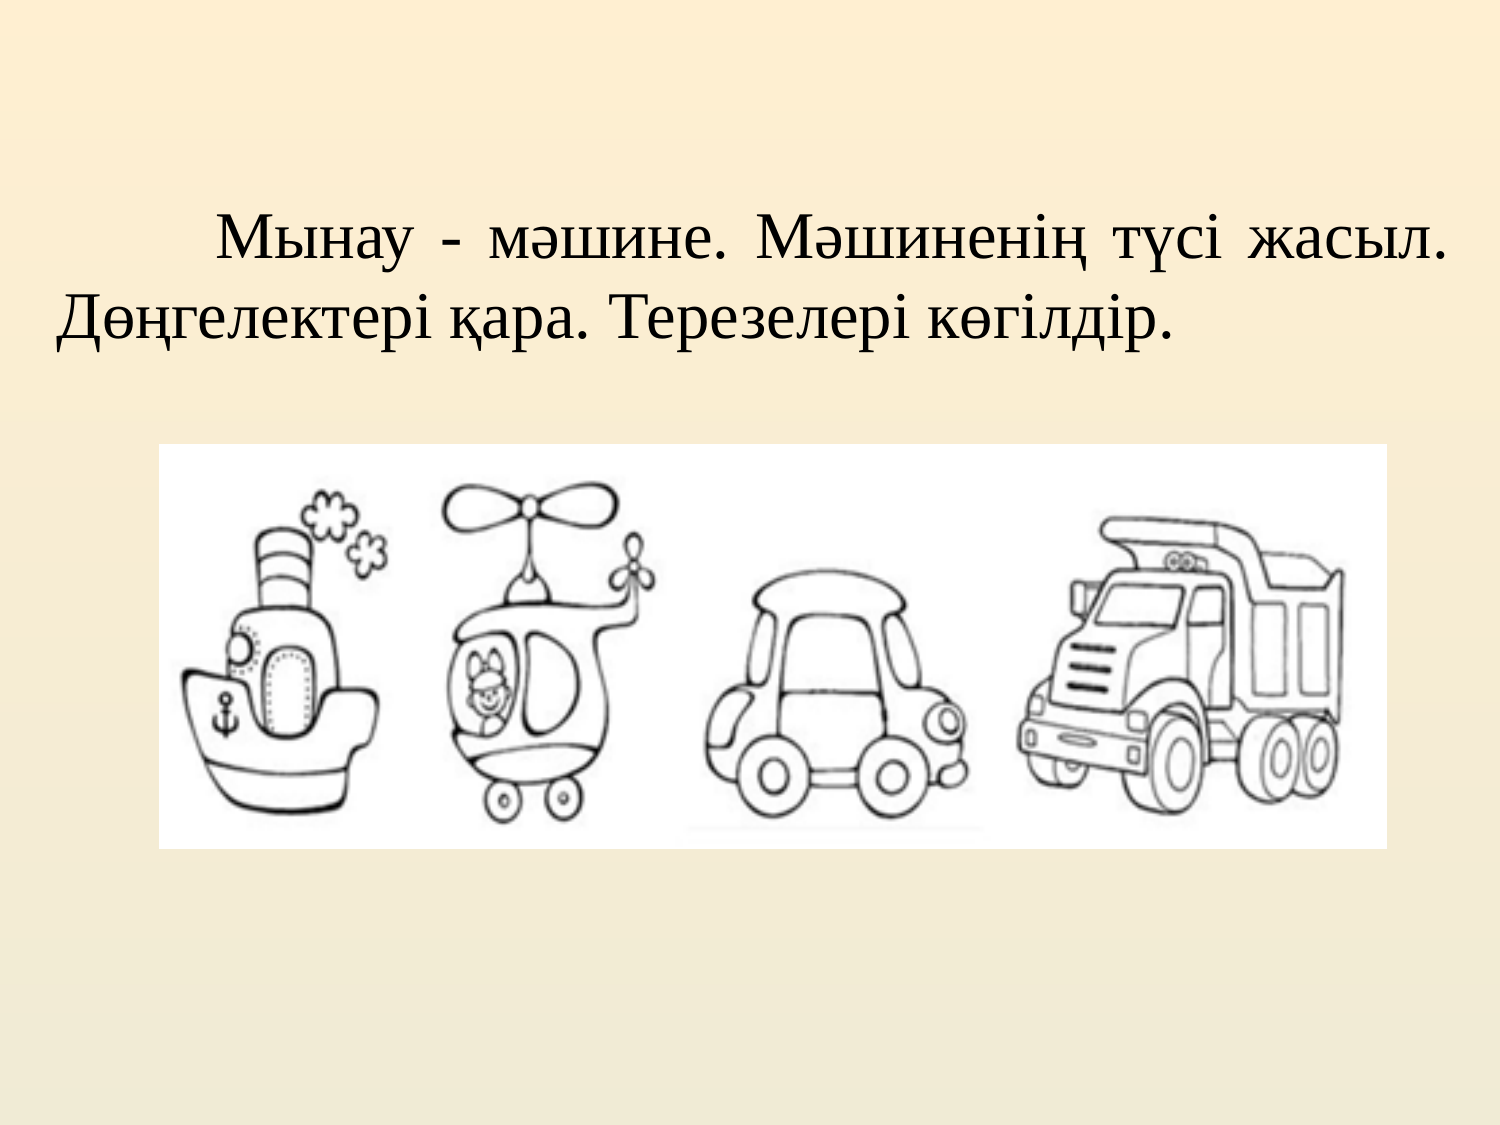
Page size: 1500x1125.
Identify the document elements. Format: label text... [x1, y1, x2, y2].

picture [159, 444, 1387, 850]
text_box Мынау - мәшине. Мәшиненің түсі жасыл. Дөңгелектері қара. Терезелері көгілдір. [41, 184, 1466, 360]
